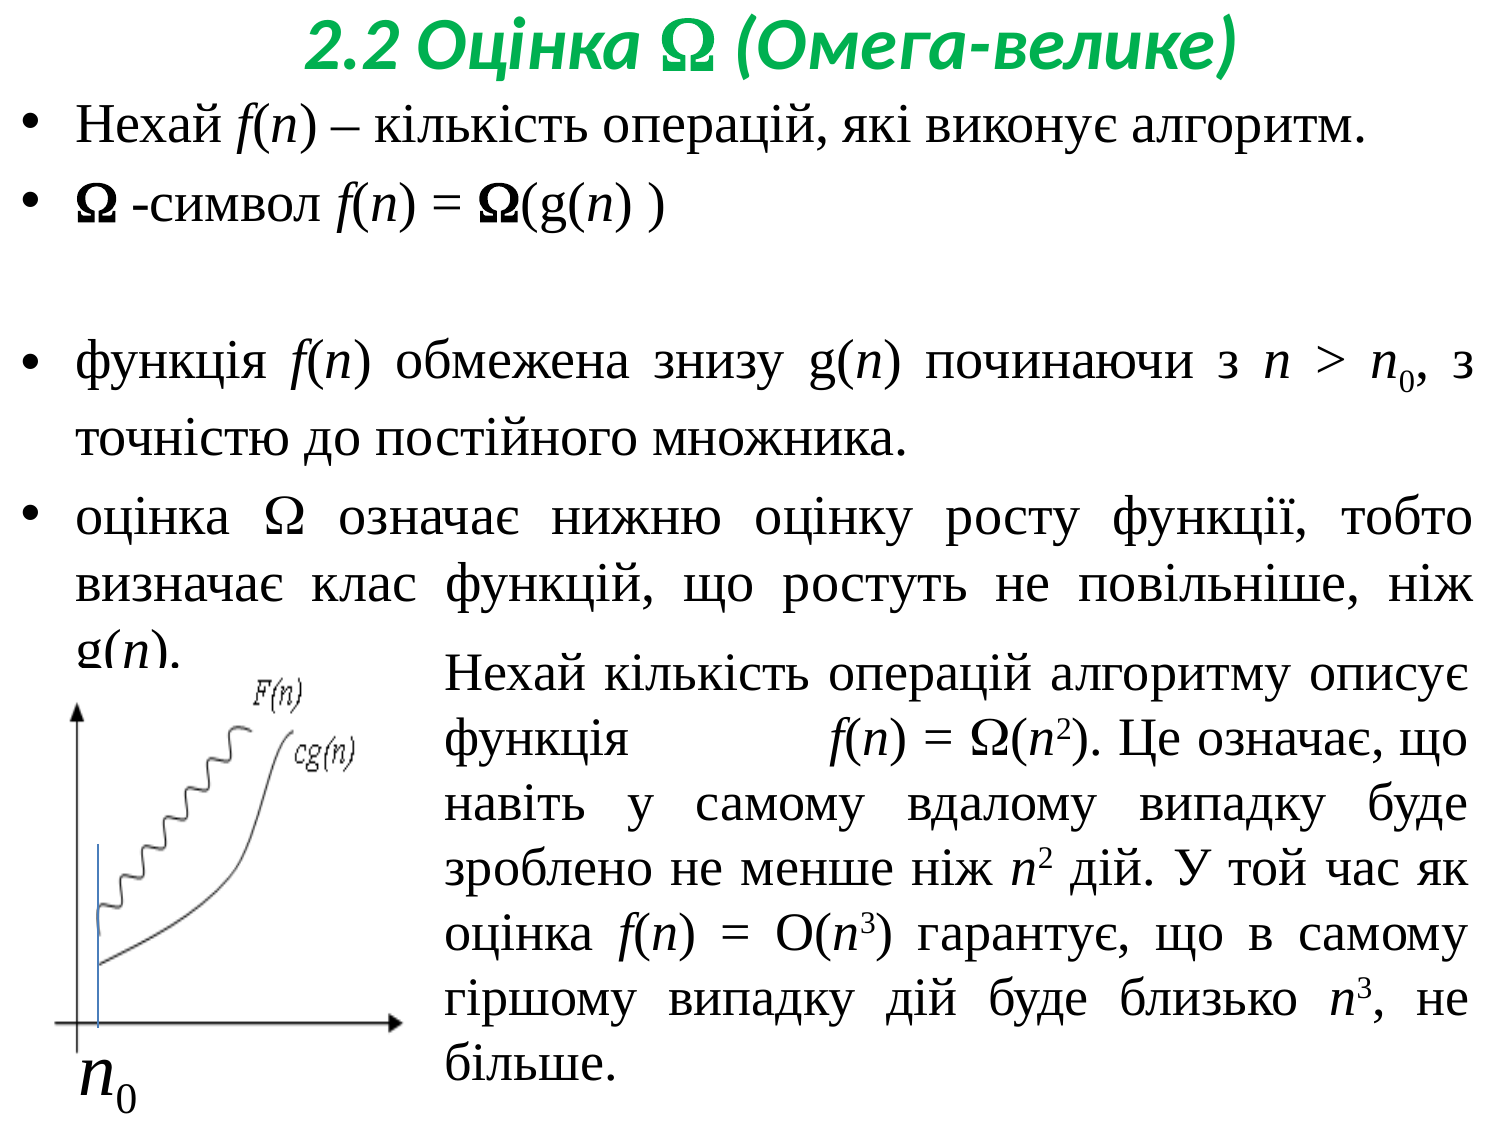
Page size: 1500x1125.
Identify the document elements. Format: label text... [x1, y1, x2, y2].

title 2.2 Оцінка  (Омега-велике) [96, 0, 1447, 104]
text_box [63, 843, 172, 1125]
text_box Нехай кількість операцій алгоритму описує функція f(n) = (n2). Це означає, що навіть у самому вдалому випадку буде зроблено не менше ніж n2 дій. У той час як оцінка f(n) = O(n3) гарантує, що в самому гіршому випадку дій буде близько n3, не більше. [429, 628, 1484, 1099]
picture [50, 668, 418, 1065]
